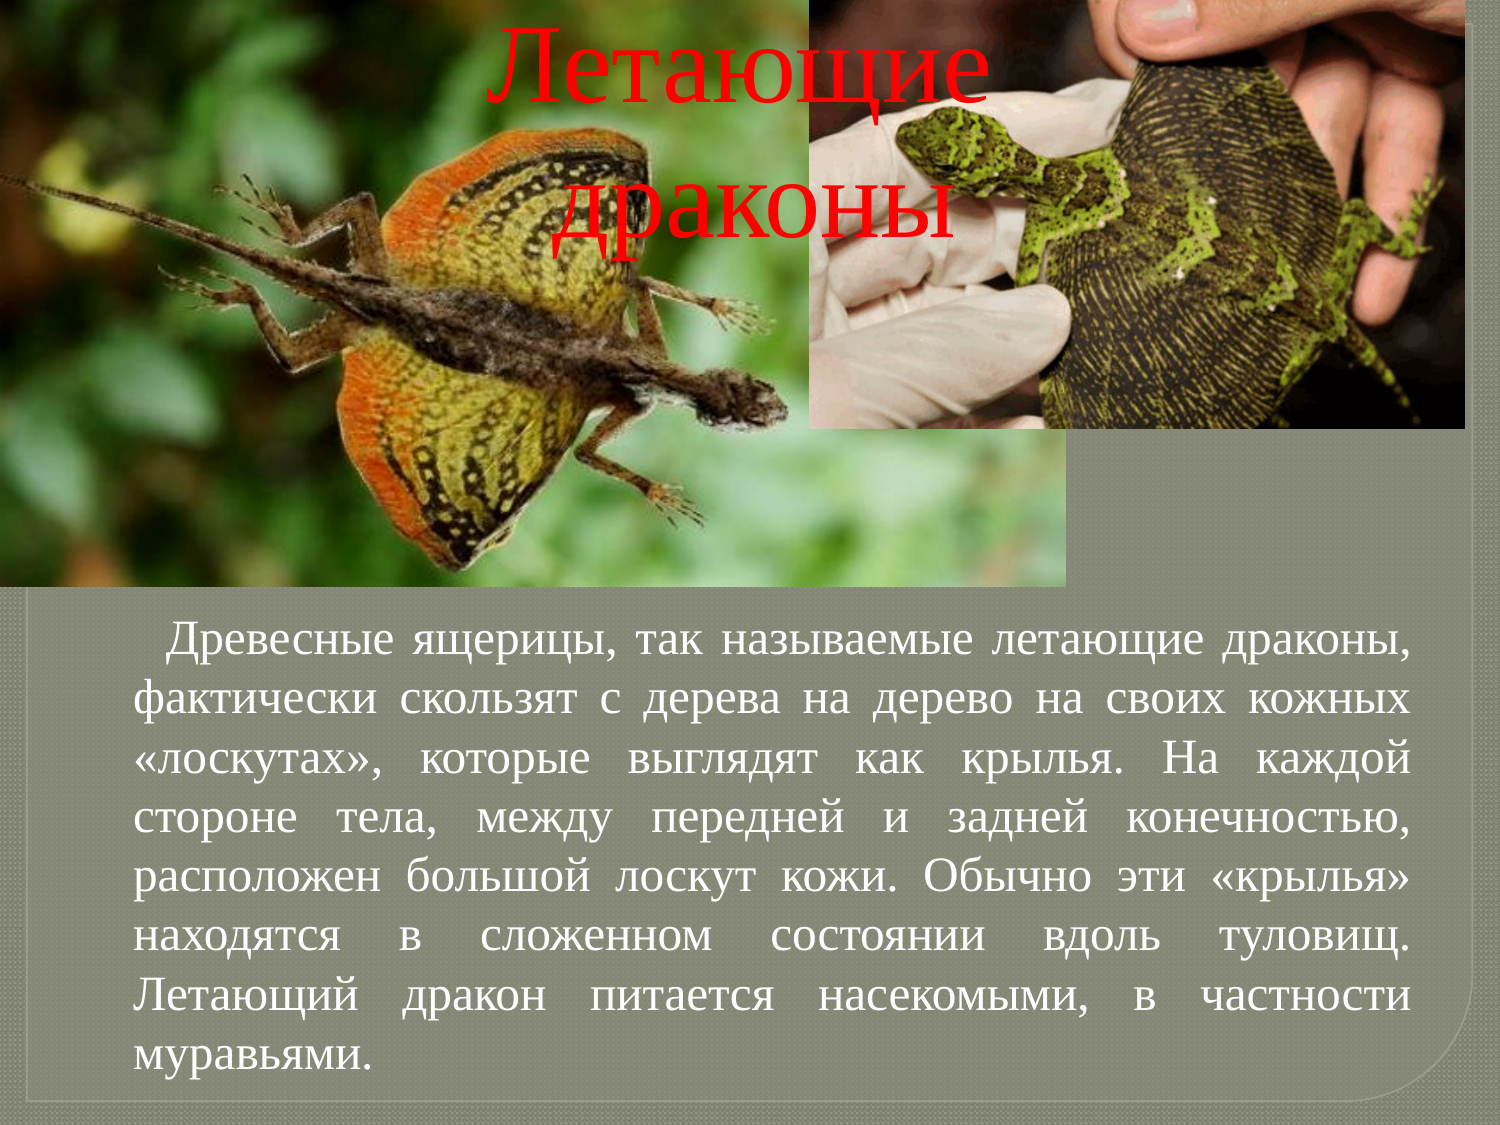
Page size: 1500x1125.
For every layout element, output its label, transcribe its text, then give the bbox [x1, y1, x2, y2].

picture [0, 0, 1465, 587]
list Древесные ящерицы, так называемые летающие драконы, фактически скользят с дерева на дерево на своих кожных «лоскутах», которые выглядят как крылья. На каждой стороне тела, между передней и задней конечностью, расположен большой лоскут кожи. Обычно эти «крылья» находятся в сложенном состоянии вдоль туловищ. Летающий дракон питается насекомыми, в частности муравьями. [76, 597, 1427, 1093]
